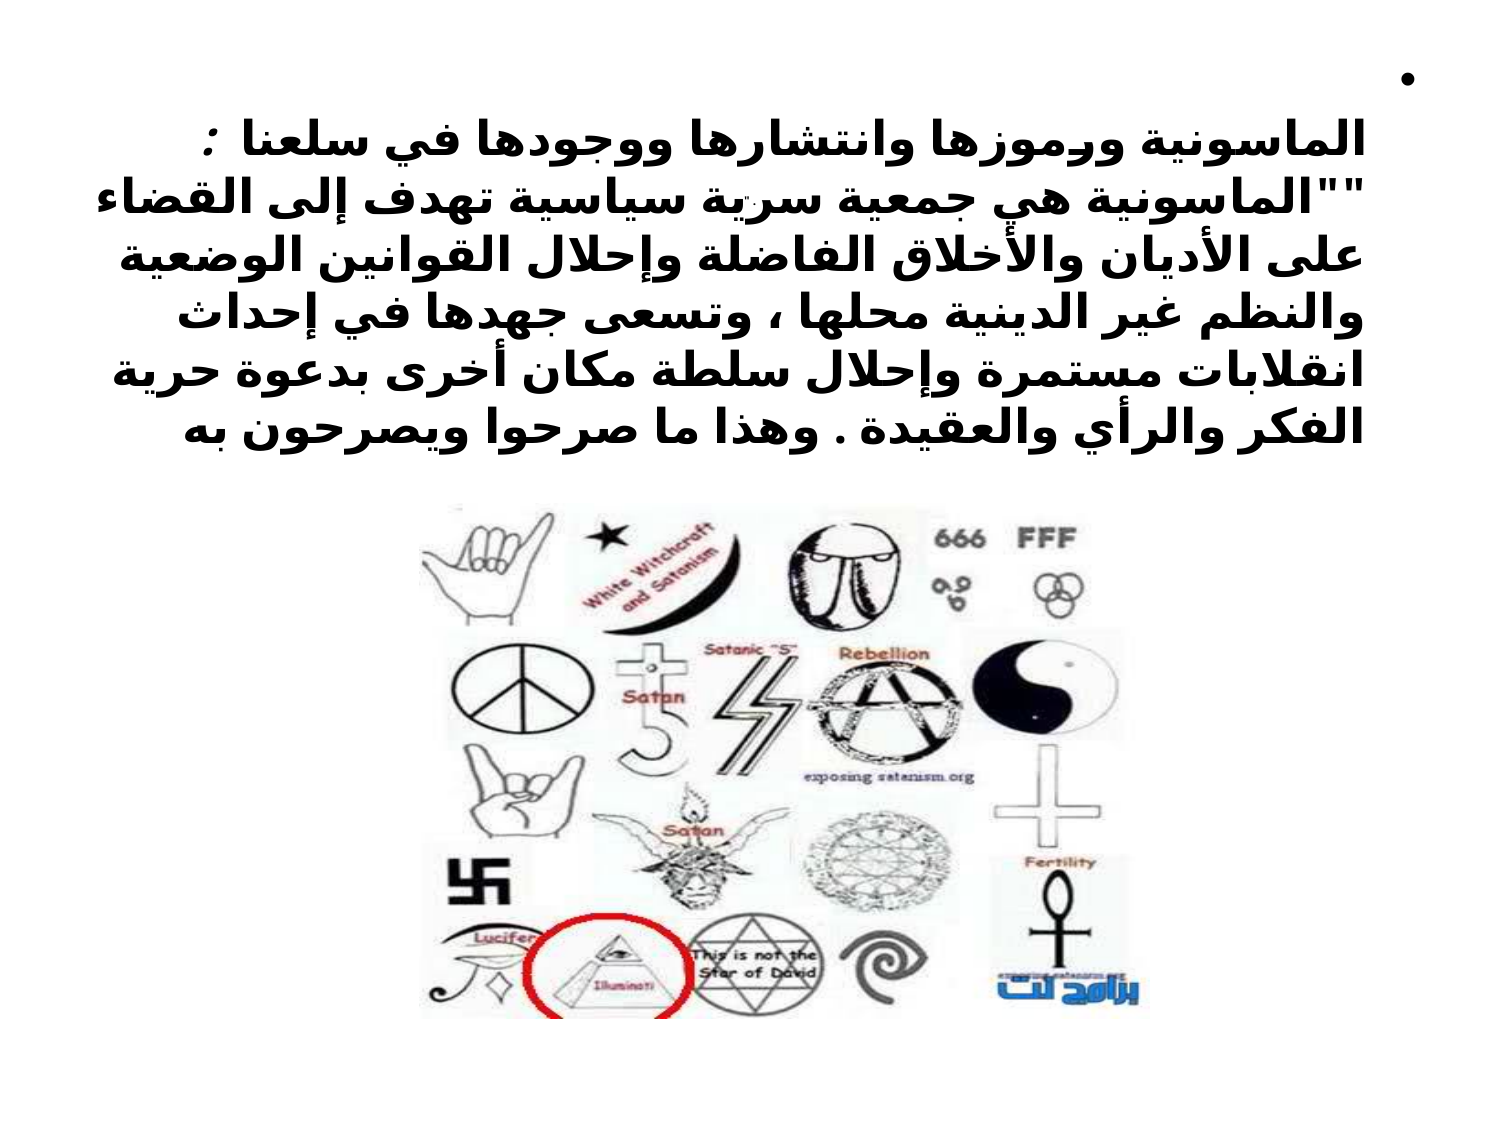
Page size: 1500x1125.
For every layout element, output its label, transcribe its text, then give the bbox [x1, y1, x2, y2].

picture [418, 503, 1151, 1020]
list الماسونية ورموزها وانتشارها ووجودها في سلعنا : ""الماسونية هي جمعية سرية سياسية تهدف إلى القضاء على الأديان والأخلاق الفاضلة وإحلال القوانين الوضعية والنظم غير الدينية محلها ، وتسعى جهدها في إحداث انقلابات مستمرة وإحلال سلطة مكان أخرى بدعوة حرية الفكر والرأي والعقيدة . وهذا ما صرحوا ويصرحون به [76, 42, 1427, 509]
